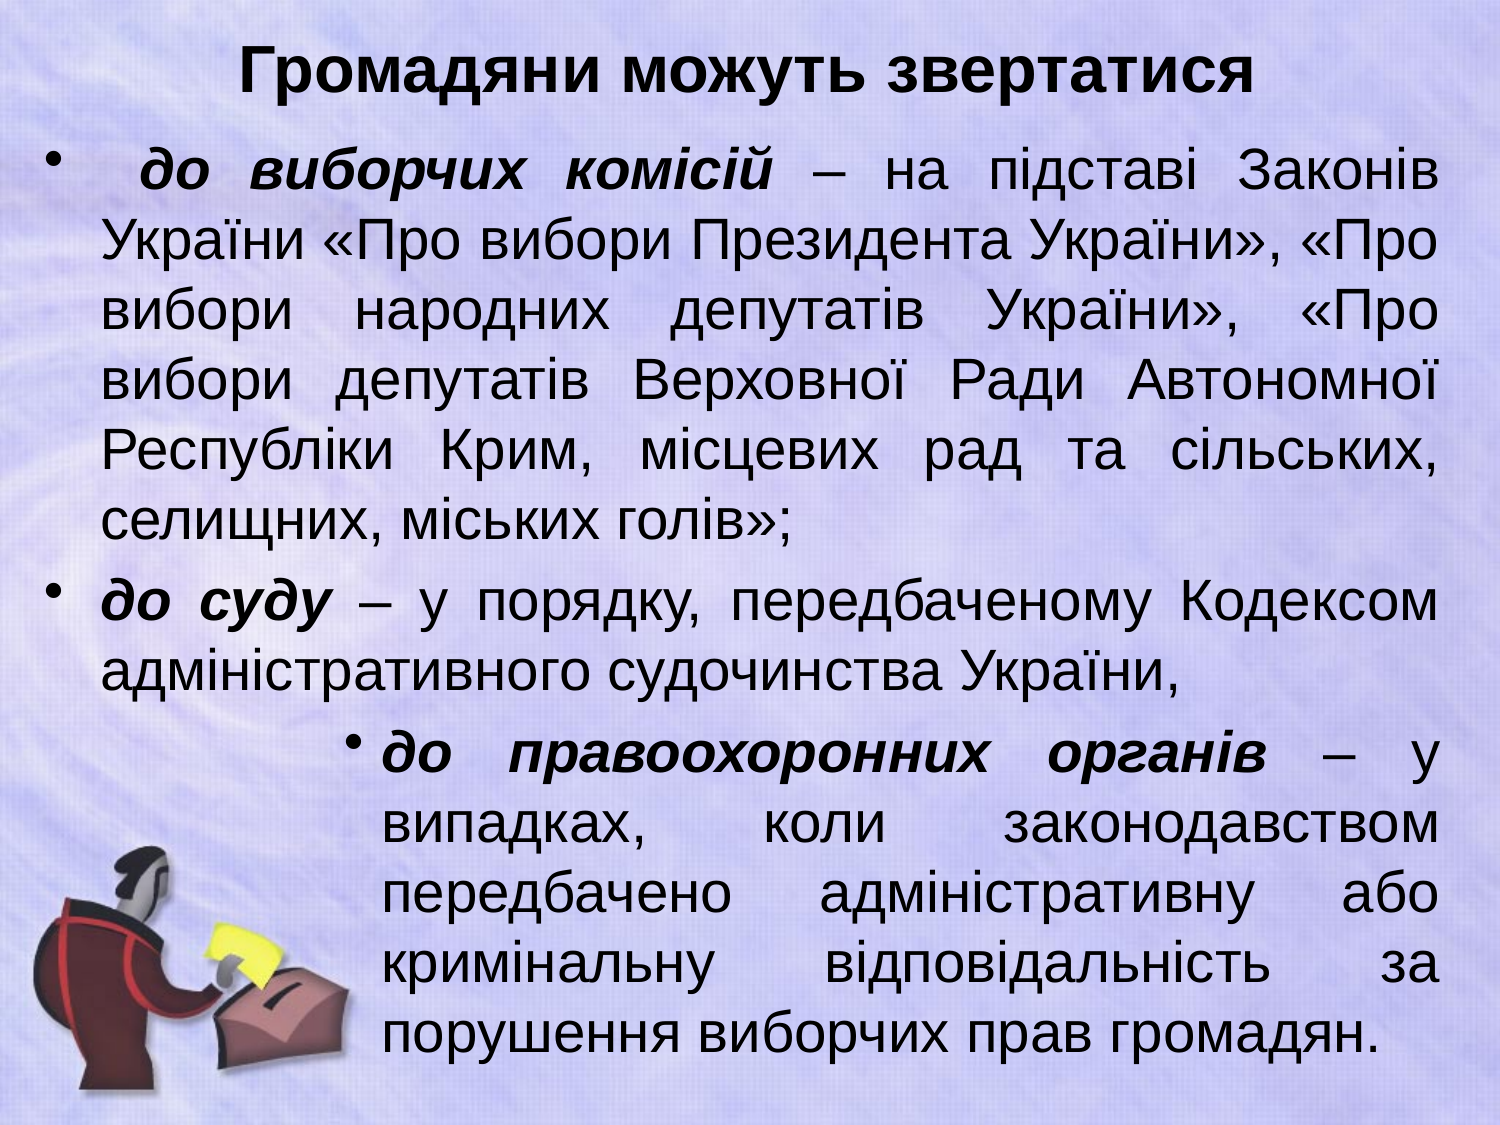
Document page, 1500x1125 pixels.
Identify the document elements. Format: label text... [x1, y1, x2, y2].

title Громадяни можуть звертатися [26, 0, 1469, 114]
picture [0, 0, 1500, 1125]
text_box [414, 1009, 1483, 1103]
list до виборчих комісій – на підставі Законів України «Про вибори Президента України», «Про вибори народних депутатів України», «Про вибори депутатів Верховної Ради Автономної Республіки Крим, місцевих рад та сільських, селищних, міських голів»; до суду – у порядку, передбаченому Кодексом адміністративного судочинства України, до правоохоронних органів – у випадках, коли законодавством передбачено адміністративну або кримінальну відповідальність за порушення виборчих прав громадян. [28, 123, 1456, 1095]
